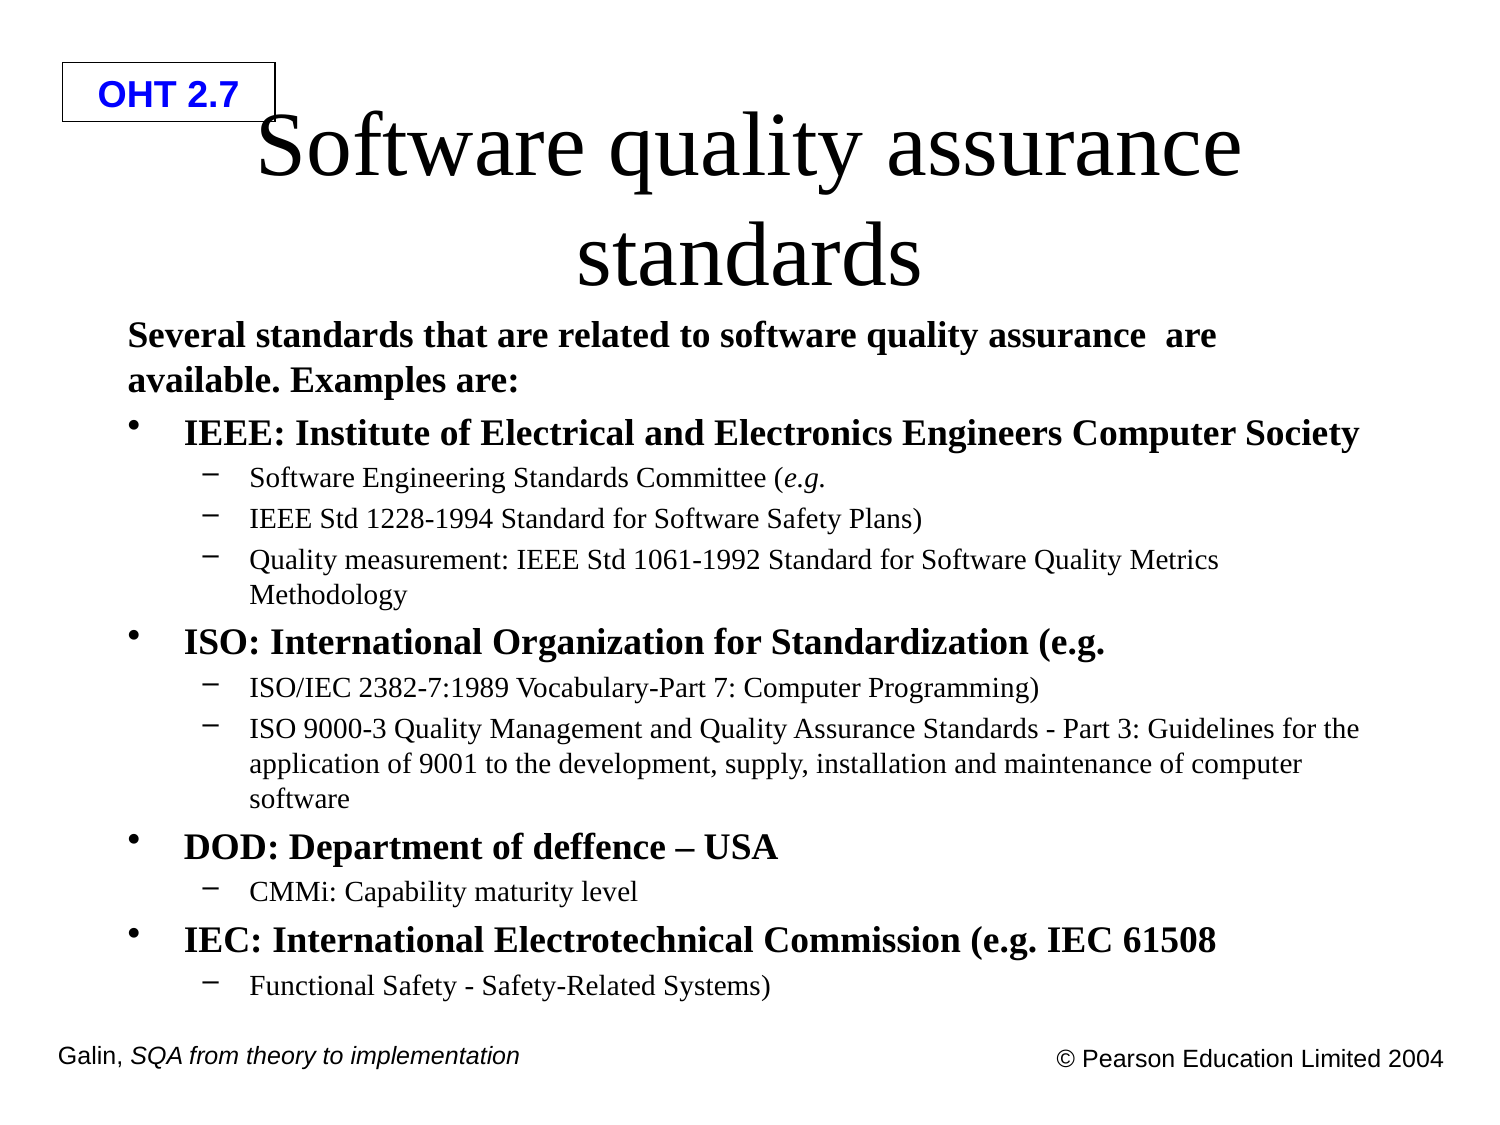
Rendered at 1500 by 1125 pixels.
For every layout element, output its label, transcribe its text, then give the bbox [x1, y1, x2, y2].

list Several standards that are related to software quality assurance are available. Examples are: IEEE: Institute of Electrical and Electronics Engineers Computer Society Software Engineering Standards Committee (e.g. IEEE Std 1228-1994 Standard for Software Safety Plans) Quality measurement: IEEE Std 1061-1992 Standard for Software Quality Metrics Methodology ISO: International Organization for Standardization (e.g. ISO/IEC 2382-7:1989 Vocabulary-Part 7: Computer Programming) ISO 9000-3 Quality Management and Quality Assurance Standards - Part 3: Guidelines for the application of 9001 to the development, supply, installation and maintenance of computer software DOD: Department of deffence – USA CMMi: Capability maturity level IEC: International Electrotechnical Commission (e.g. IEC 61508 Functional Safety - Safety-Related Systems) [112, 302, 1388, 1001]
title Software quality assurance standards [112, 99, 1388, 288]
